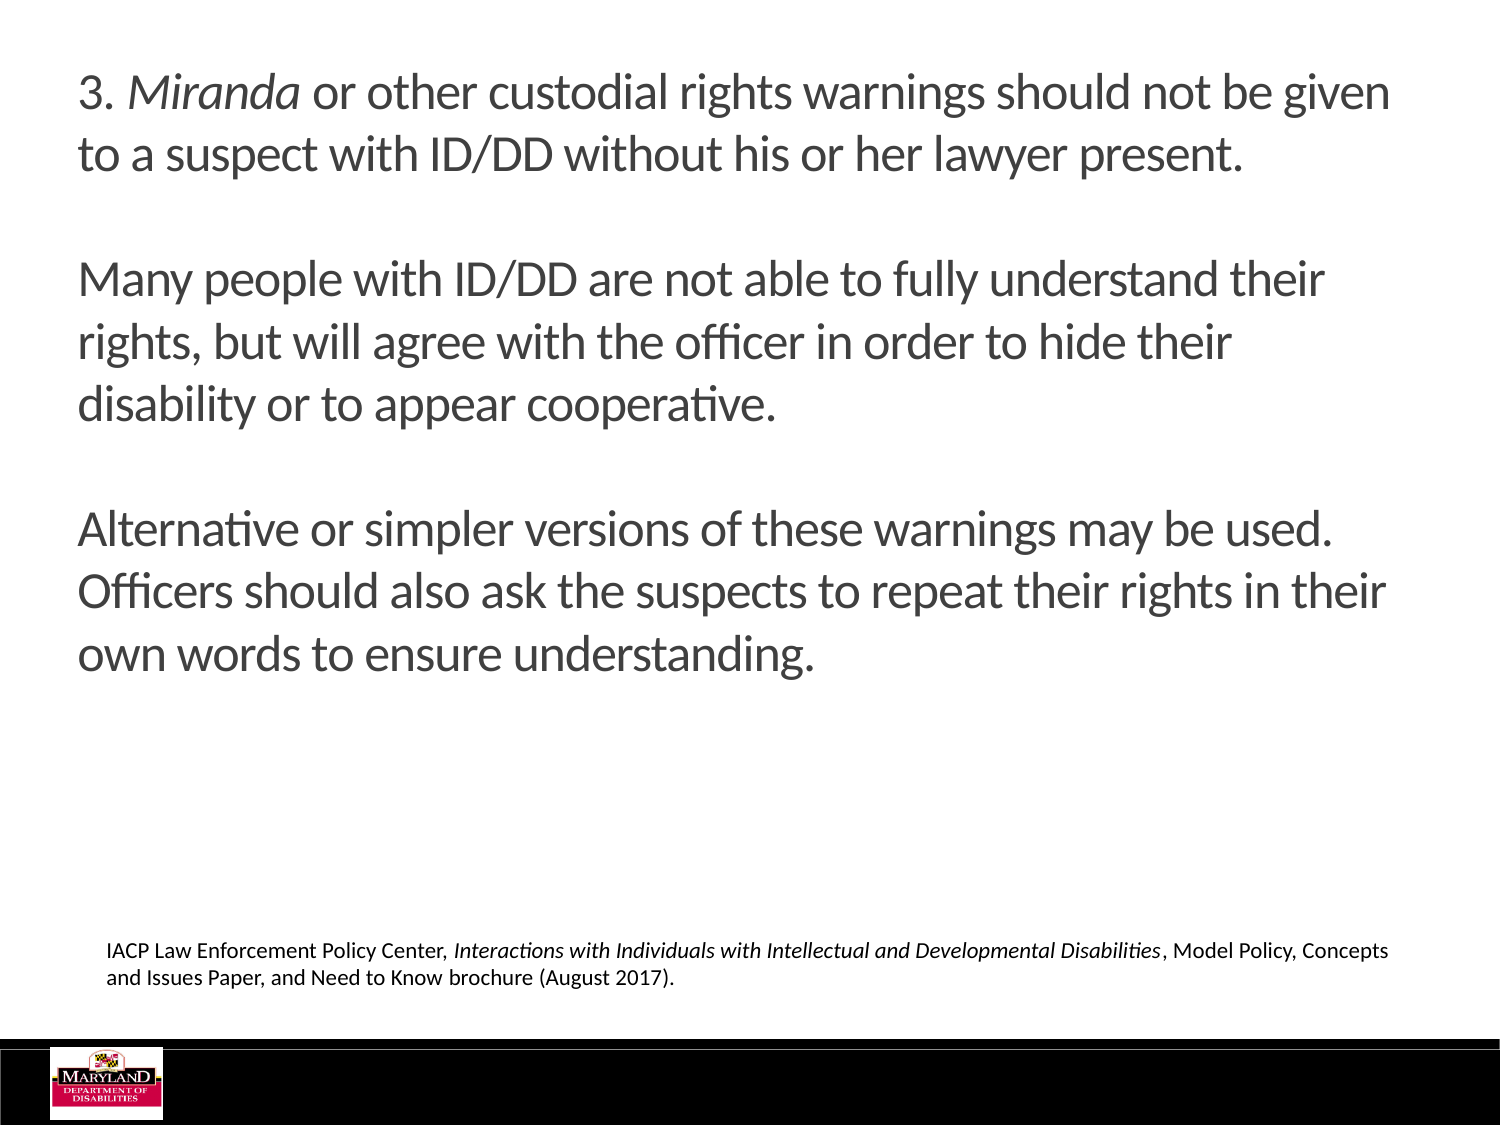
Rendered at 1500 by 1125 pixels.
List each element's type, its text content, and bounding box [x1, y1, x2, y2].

title 3. Miranda or other custodial rights warnings should not be given to a suspect with ID/DD without his or her lawyer present. Many people with ID/DD are not able to fully understand their rights, but will agree with the officer in order to hide their disability or to appear cooperative. Alternative or simpler versions of these warnings may be used. Officers should also ask the suspects to repeat their rights in their own words to ensure understanding. [62, 50, 1413, 1005]
text_box IACP Law Enforcement Policy Center, Interactions with Individuals with Intellectual and Developmental Disabilities, Model Policy, Concepts and Issues Paper, and Need to Know brochure (August 2017). [91, 927, 1417, 998]
picture [50, 1047, 163, 1120]
